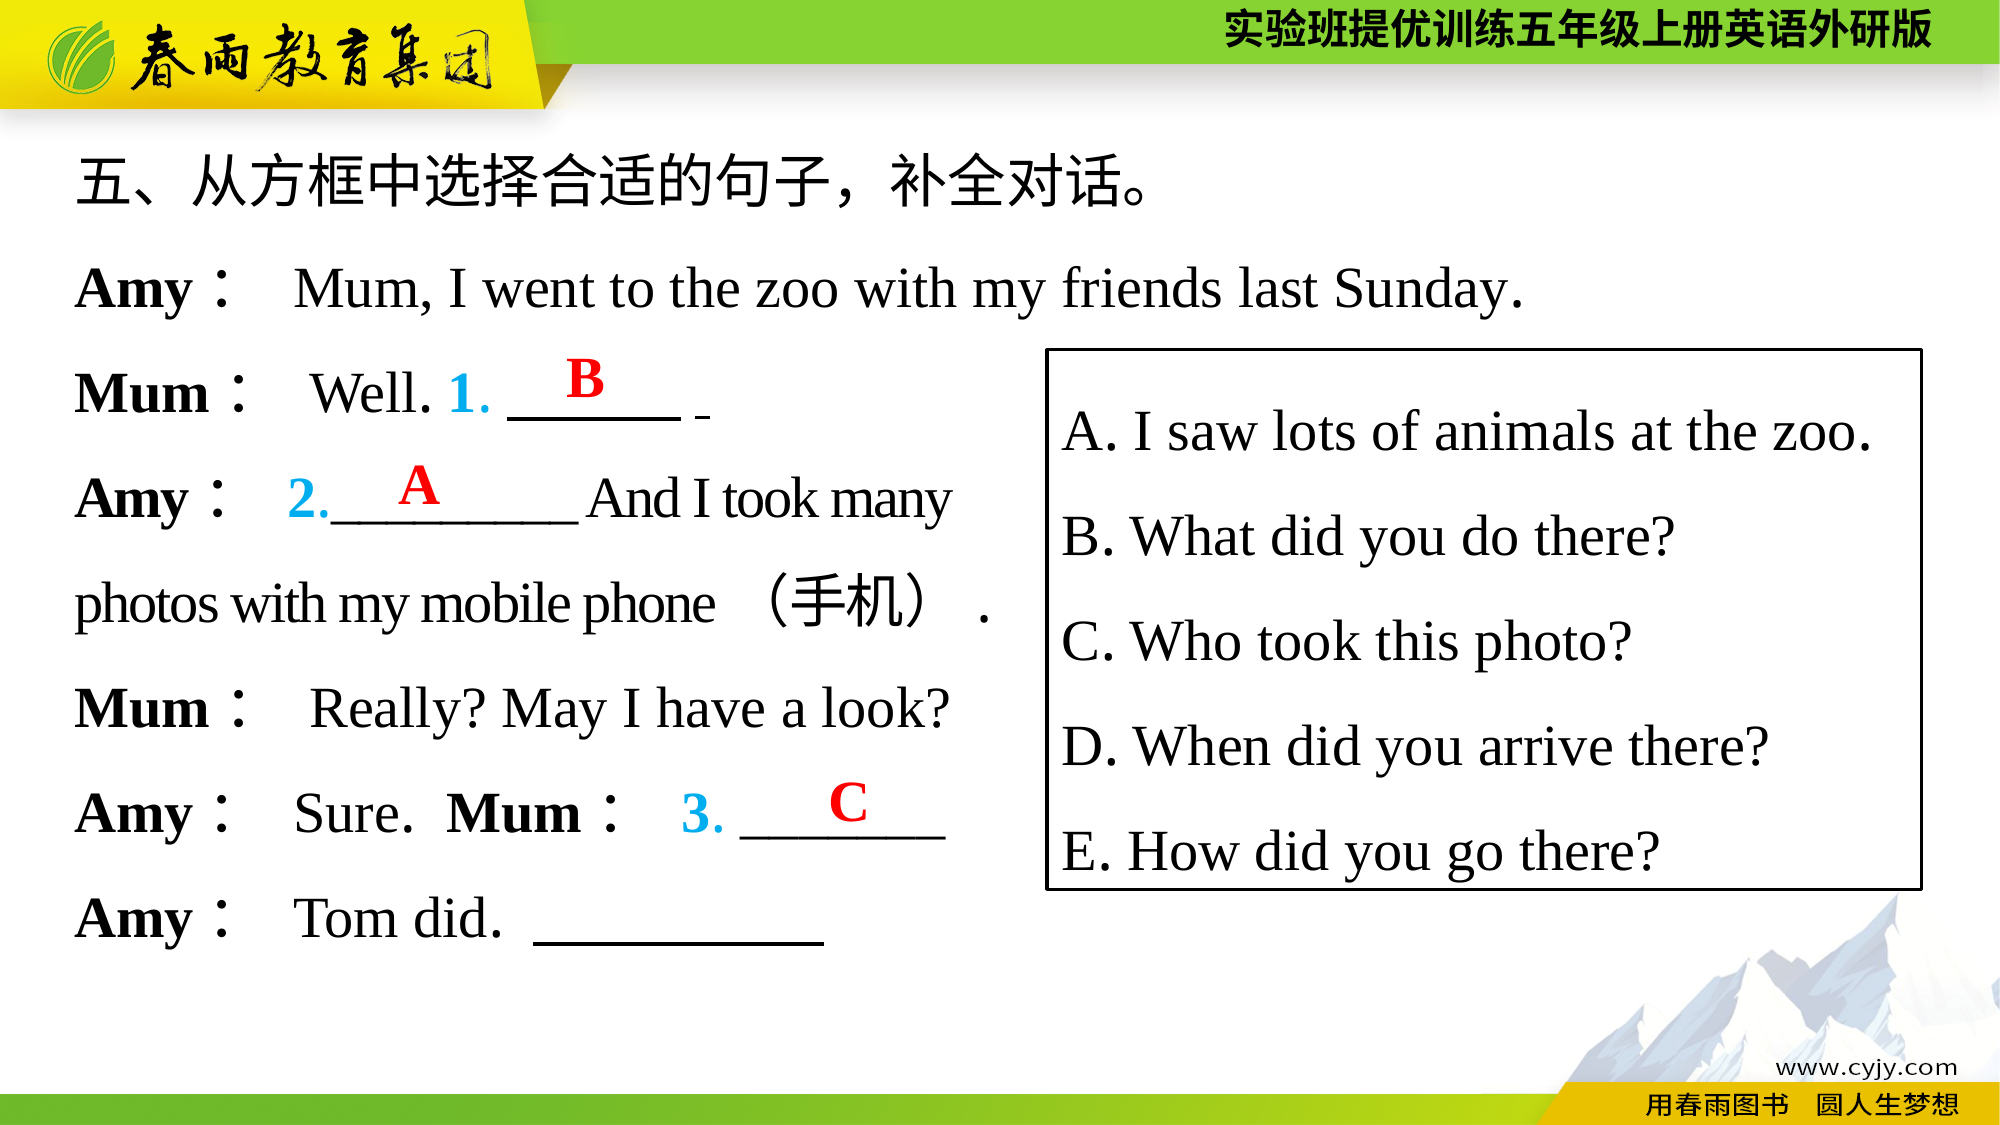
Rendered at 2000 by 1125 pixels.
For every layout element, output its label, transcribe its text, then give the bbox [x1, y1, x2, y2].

picture [0, 0, 2000, 1125]
text_box B [551, 331, 620, 417]
text_box C [814, 755, 886, 841]
text_box A. I saw lots of animals at the zoo. B. What did you do there? C. Who took this photo? D. When did you arrive there? E. How did you go there? [1047, 349, 1922, 890]
list 五、从方框中选择合适的句子，补全对话。 Amy： Mum, I went to the zoo with my friends last Sunday. Mum： Well. 1. . Amy： 2._________ And I took many photos with my mobile phone（手机）. Mum： Really? May I have a look? Amy： Sure. Mum： 3. _______ Amy： Tom did. [59, 101, 1944, 966]
text_box A [384, 439, 456, 524]
